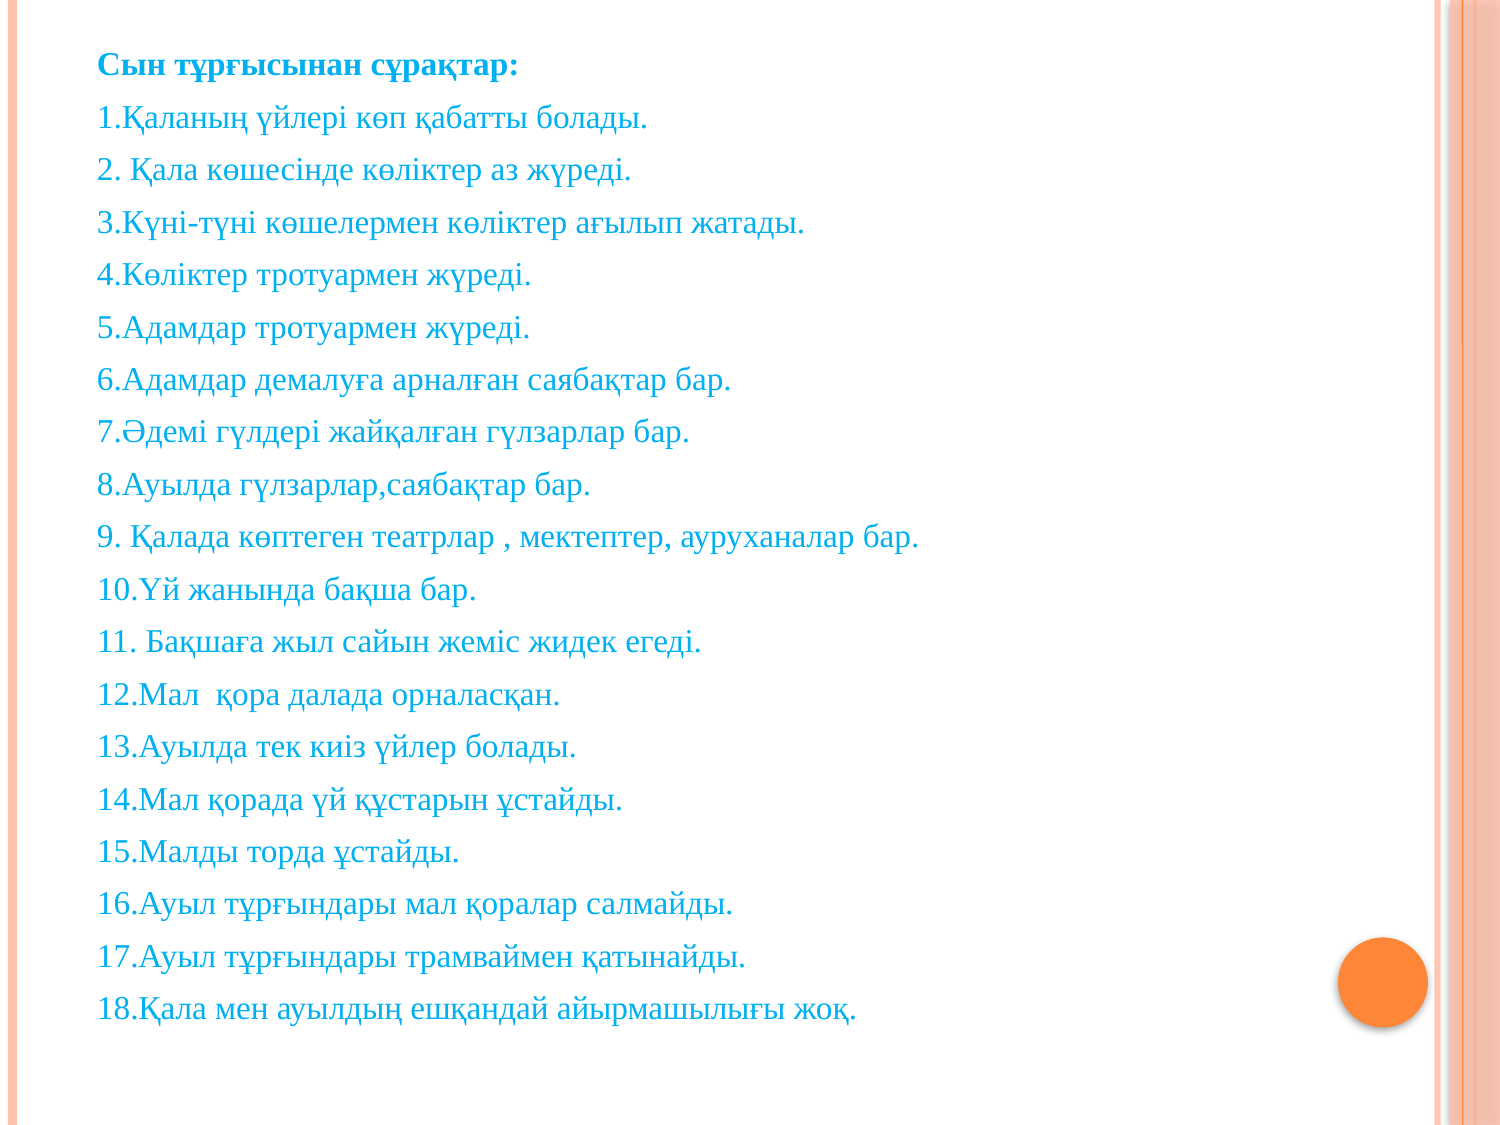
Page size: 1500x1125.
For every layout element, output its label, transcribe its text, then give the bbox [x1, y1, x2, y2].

list Сын тұрғысынан сұрақтар: 1.Қаланың үйлері көп қабатты болады. 2. Қала көшесінде көліктер аз жүреді. 3.Күні-түні көшелермен көліктер ағылып жатады. 4.Көліктер тротуармен жүреді. 5.Адамдар тротуармен жүреді. 6.Адамдар демалуға арналған саябақтар бар. 7.Әдемі гүлдері жайқалған гүлзарлар бар. 8.Ауылда гүлзарлар,саябақтар бар. 9. Қалада көптеген театрлар , мектептер, ауруханалар бар. 10.Үй жанында бақша бар. 11. Бақшаға жыл сайын жеміс жидек егеді. 12.Мал қора далада орналасқан. 13.Ауылда тек киіз үйлер болады. 14.Мал қорада үй құстарын ұстайды. 15.Малды торда ұстайды. 16.Ауыл тұрғындары мал қоралар салмайды. 17.Ауыл тұрғындары трамваймен қатынайды. 18.Қала мен ауылдың ешқандай айырмашылығы жоқ. [82, 35, 1307, 1067]
